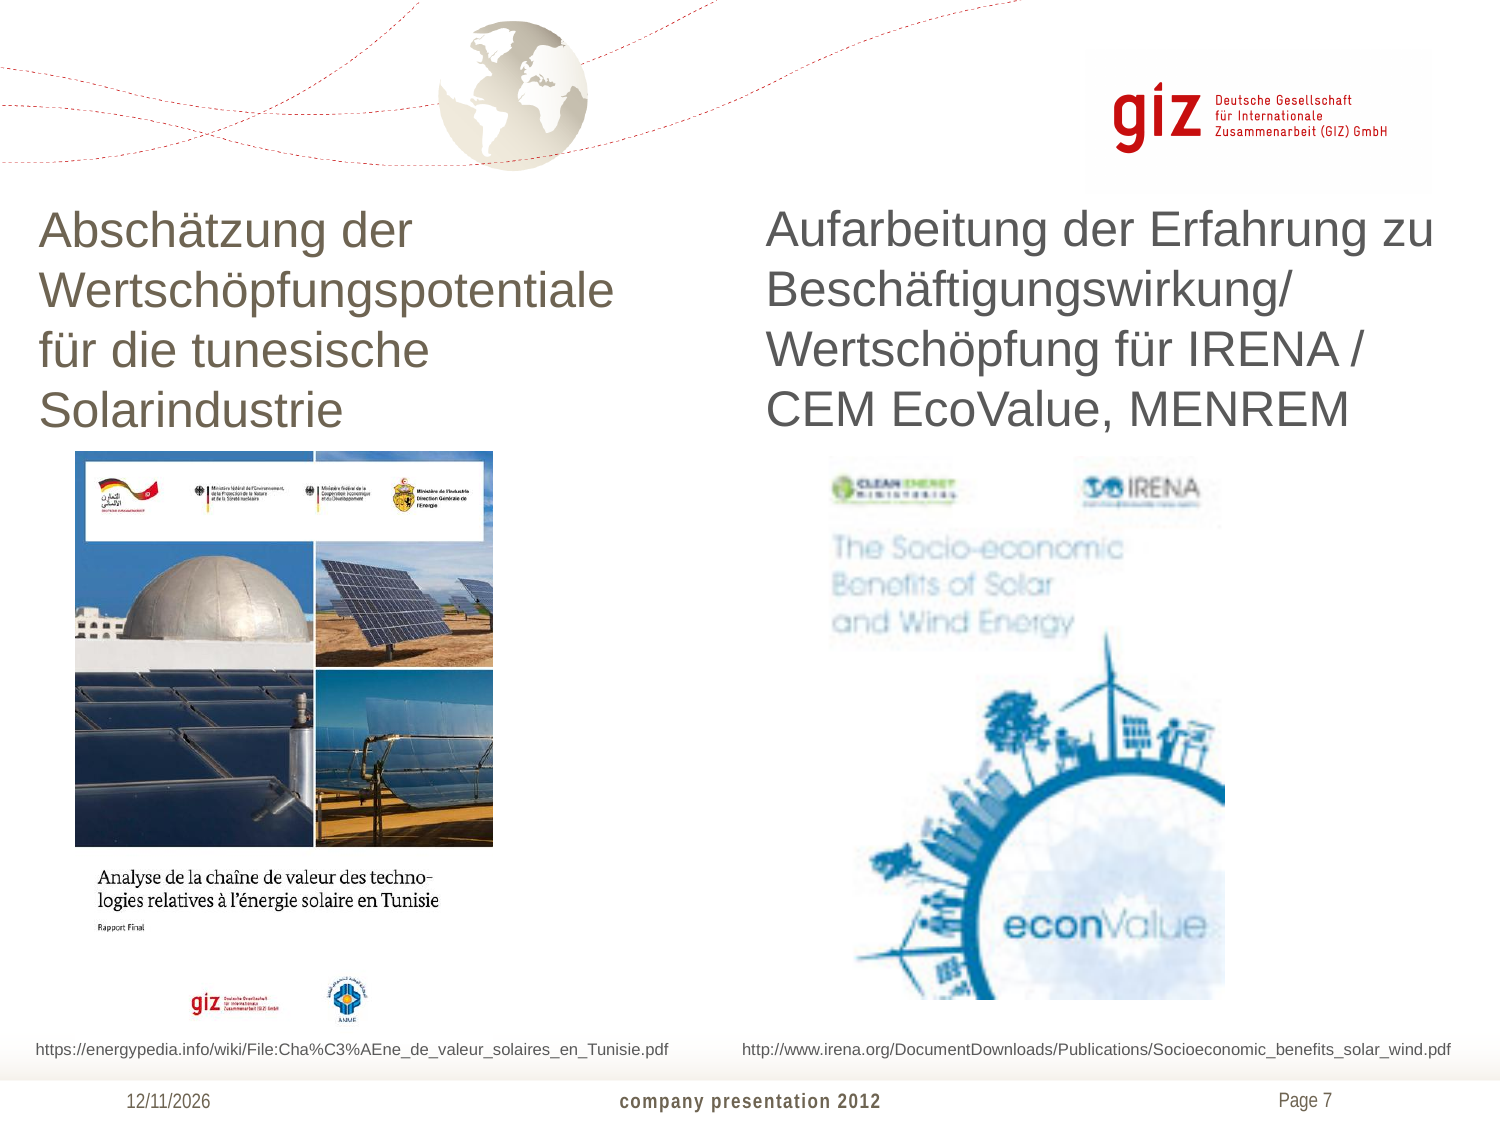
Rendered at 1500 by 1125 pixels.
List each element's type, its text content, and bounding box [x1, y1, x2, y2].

footer company presentation 2012 [469, 1079, 1031, 1121]
text_box Aufarbeitung der Erfahrung zu Beschäftigungswirkung/ Wertschöpfung für IRENA / CEM EcoValue, MENREM [750, 188, 1500, 291]
text_box https://energypedia.info/wiki/File:Cha%C3%AEne_de_valeur_solaires_en_Tunisie.pdf [20, 1031, 712, 1067]
picture [0, 0, 1500, 188]
picture [0, 451, 1500, 1081]
text_box http://www.irena.org/DocumentDownloads/Publications/Socioeconomic_benefits_solar_wind.pdf [727, 1031, 1486, 1067]
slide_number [111, 1079, 325, 1121]
picture [1196, 778, 1203, 785]
text_box Abschätzung der Wertschöpfungspotentiale für die tunesische Solarindustrie [23, 190, 751, 447]
